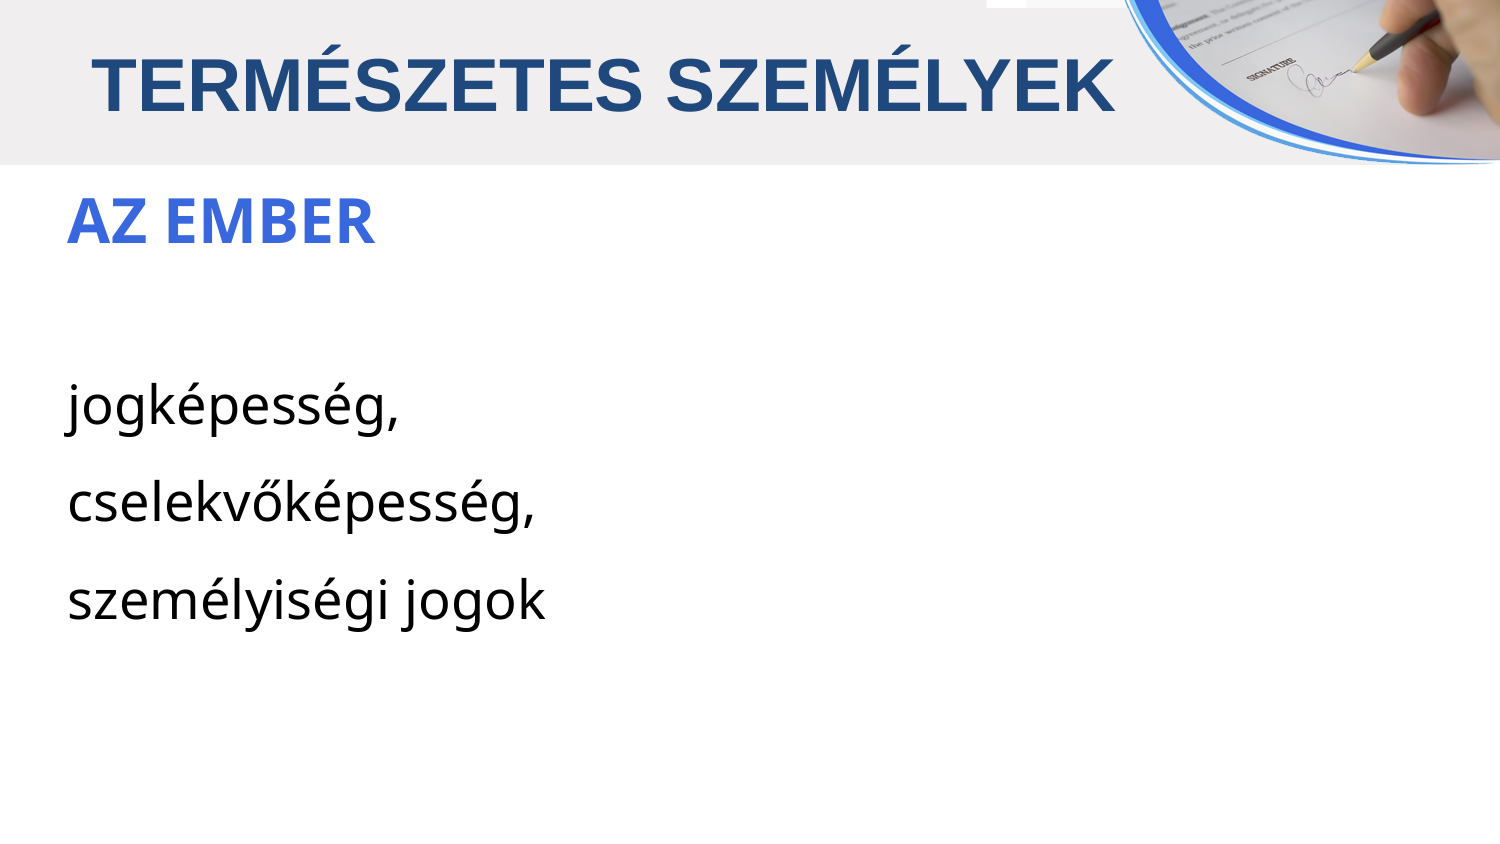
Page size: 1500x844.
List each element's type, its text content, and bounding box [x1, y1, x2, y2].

list TERMÉSZETES SZEMÉLYEK [76, 13, 1500, 151]
picture [0, 0, 1500, 844]
list AZ EMBER jogképesség, cselekvőképesség, személyiségi jogok [53, 173, 1353, 741]
